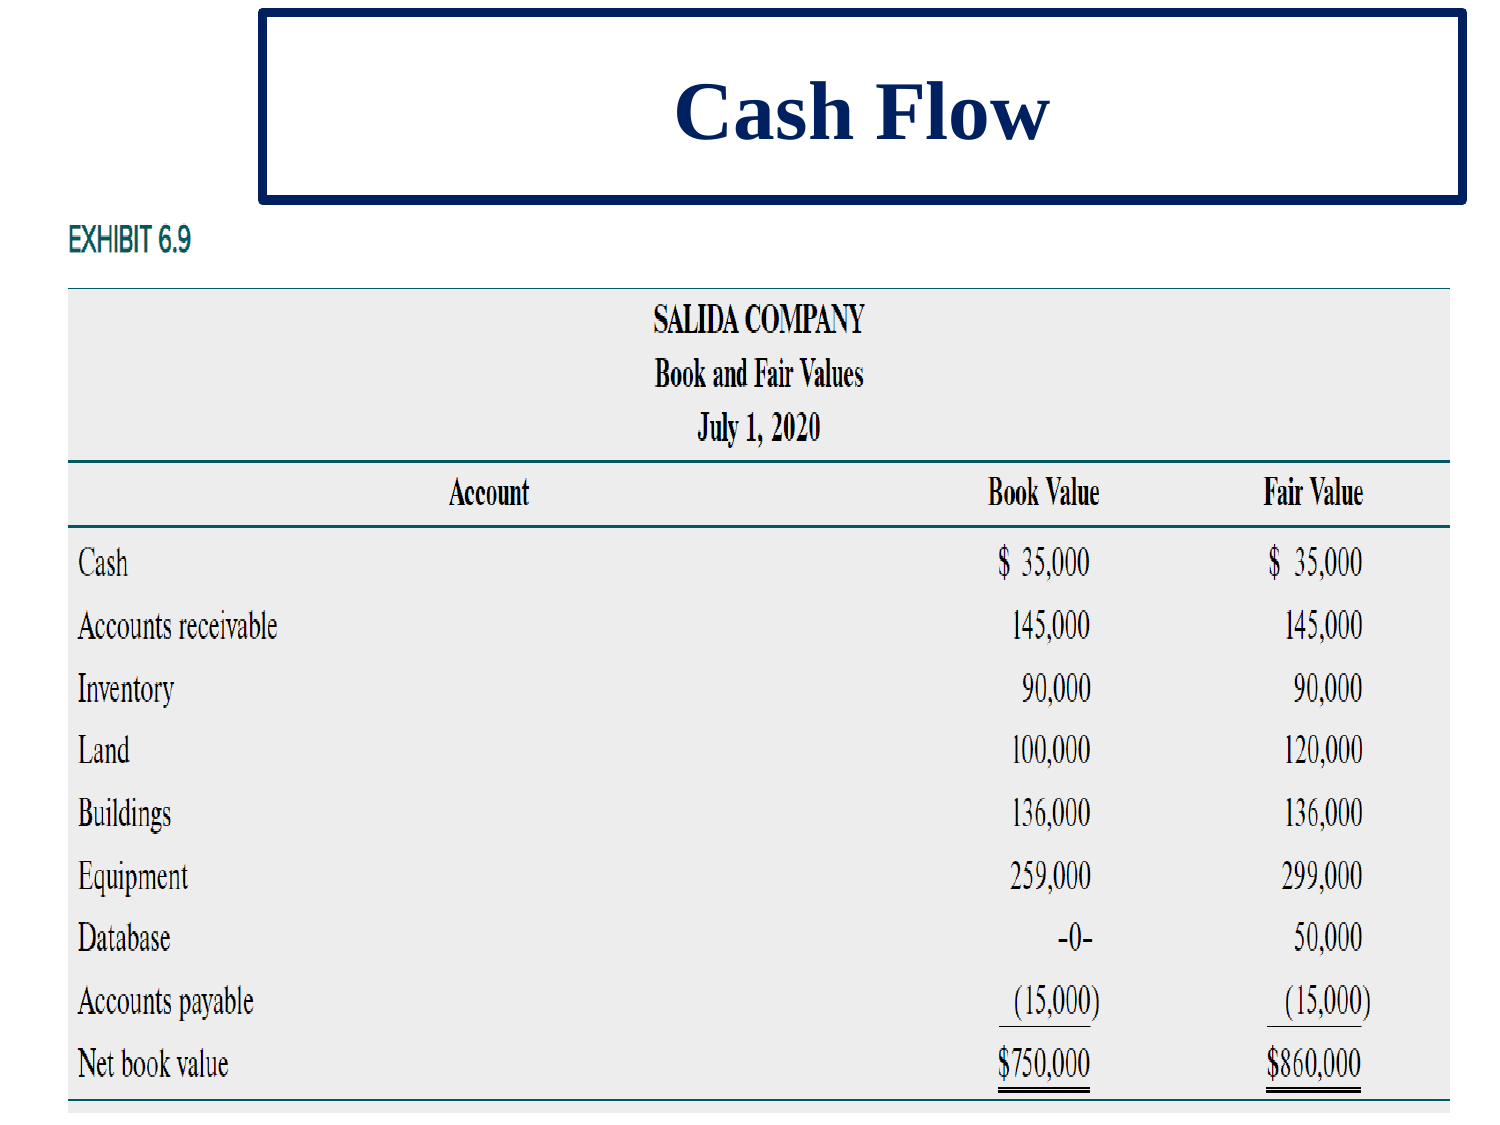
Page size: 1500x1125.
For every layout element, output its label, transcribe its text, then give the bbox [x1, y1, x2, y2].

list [49, 212, 1476, 1113]
title Cash Flow [258, 8, 1467, 205]
